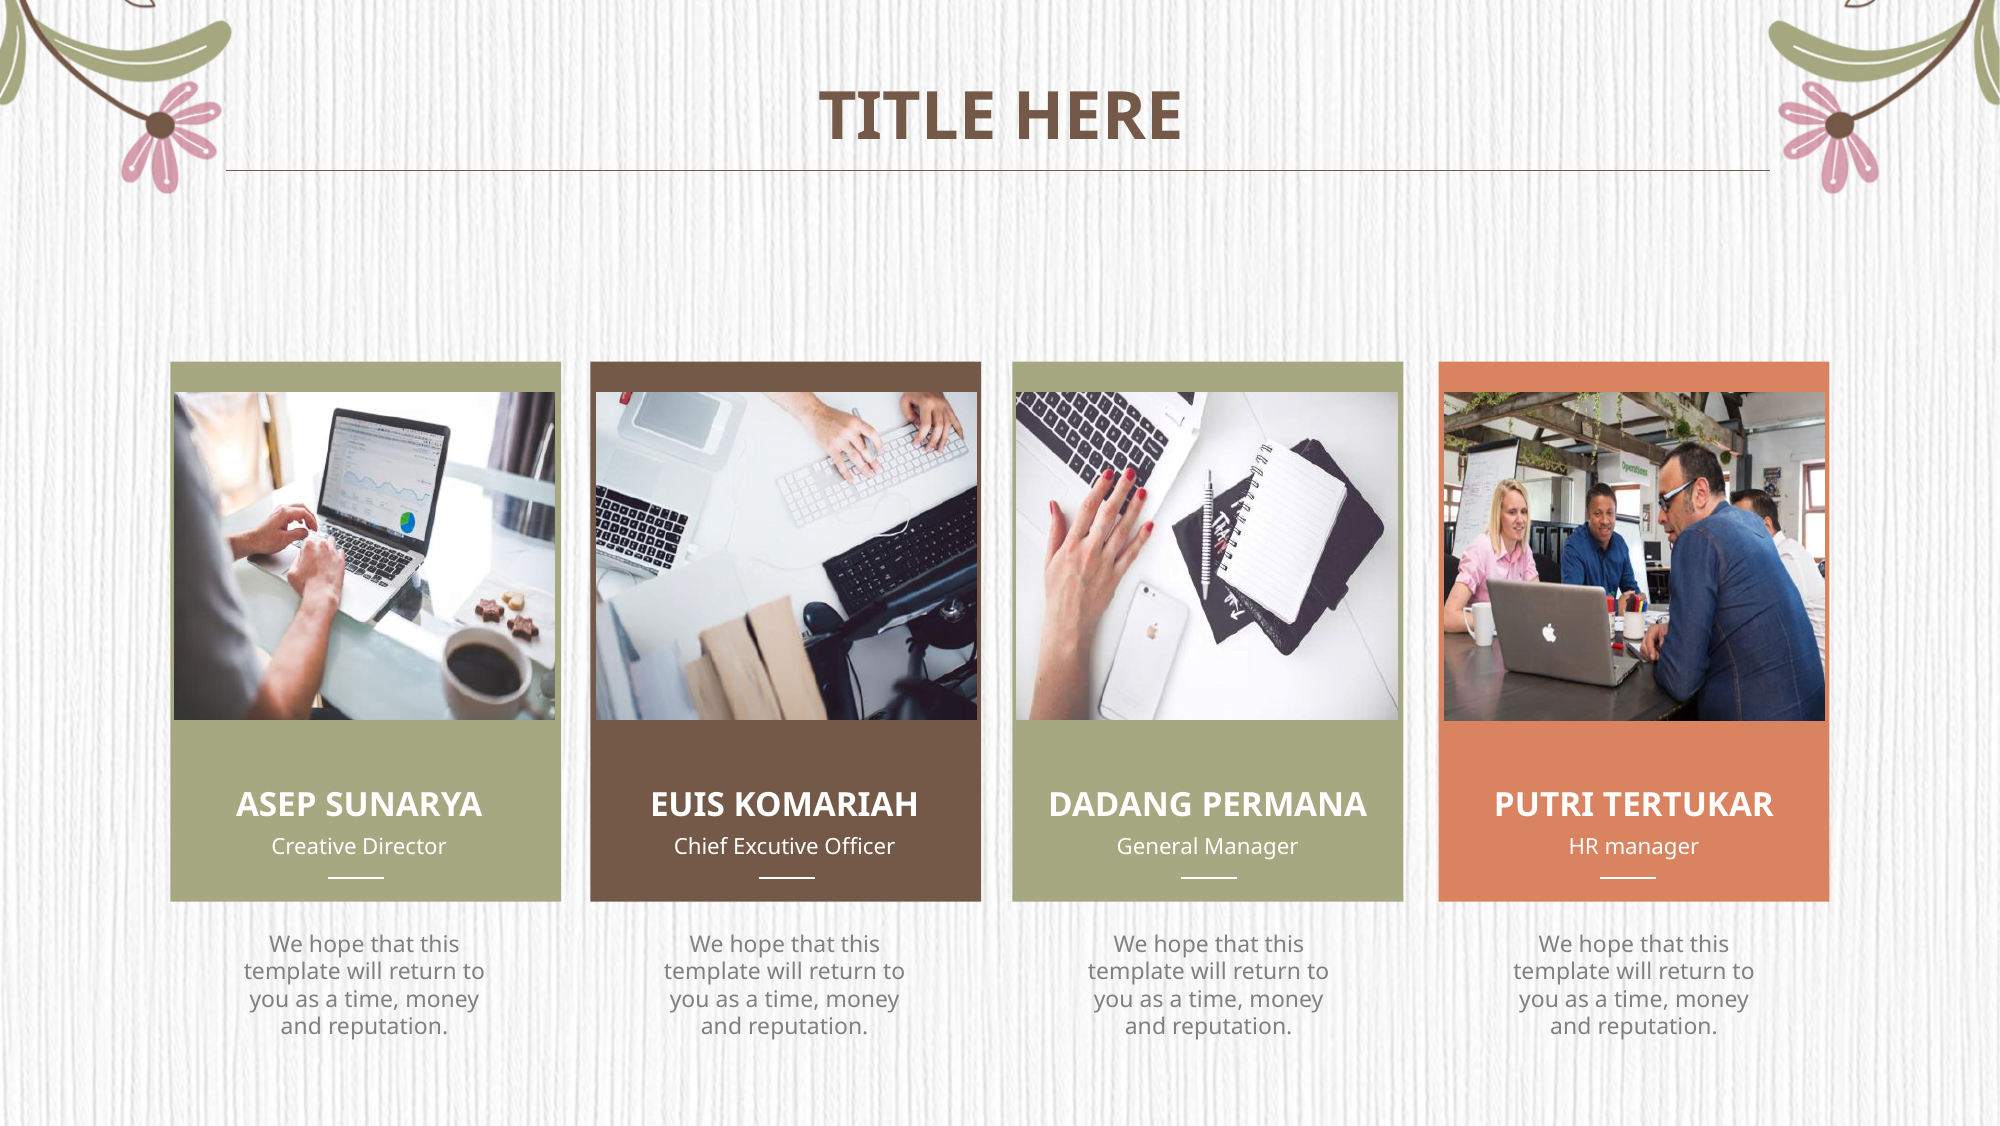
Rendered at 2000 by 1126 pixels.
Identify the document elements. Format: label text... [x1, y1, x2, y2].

text_box We hope that this template will return to you as a time, money and reputation. [635, 921, 934, 1047]
text_box ASEP SUNARYA [221, 775, 498, 831]
text_box [1011, 361, 1404, 903]
text_box PUTRI TERTUKAR [1479, 775, 1790, 831]
text_box [589, 361, 982, 903]
text_box Chief Excutive Officer [659, 825, 911, 867]
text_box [226, 67, 1771, 171]
text_box [1438, 361, 1831, 903]
text_box Creative Director [256, 825, 463, 867]
text_box We hope that this template will return to you as a time, money and reputation. [215, 921, 514, 1047]
text_box HR manager [1553, 825, 1715, 867]
picture [0, 0, 2000, 1126]
text_box DADANG PERMANA [1033, 775, 1383, 831]
text_box EUIS KOMARIAH [635, 775, 935, 831]
text_box We hope that this template will return to you as a time, money and reputation. [1485, 921, 1784, 1047]
text_box General Manager [1101, 825, 1314, 867]
text_box We hope that this template will return to you as a time, money and reputation. [1059, 921, 1358, 1047]
text_box [169, 361, 562, 903]
